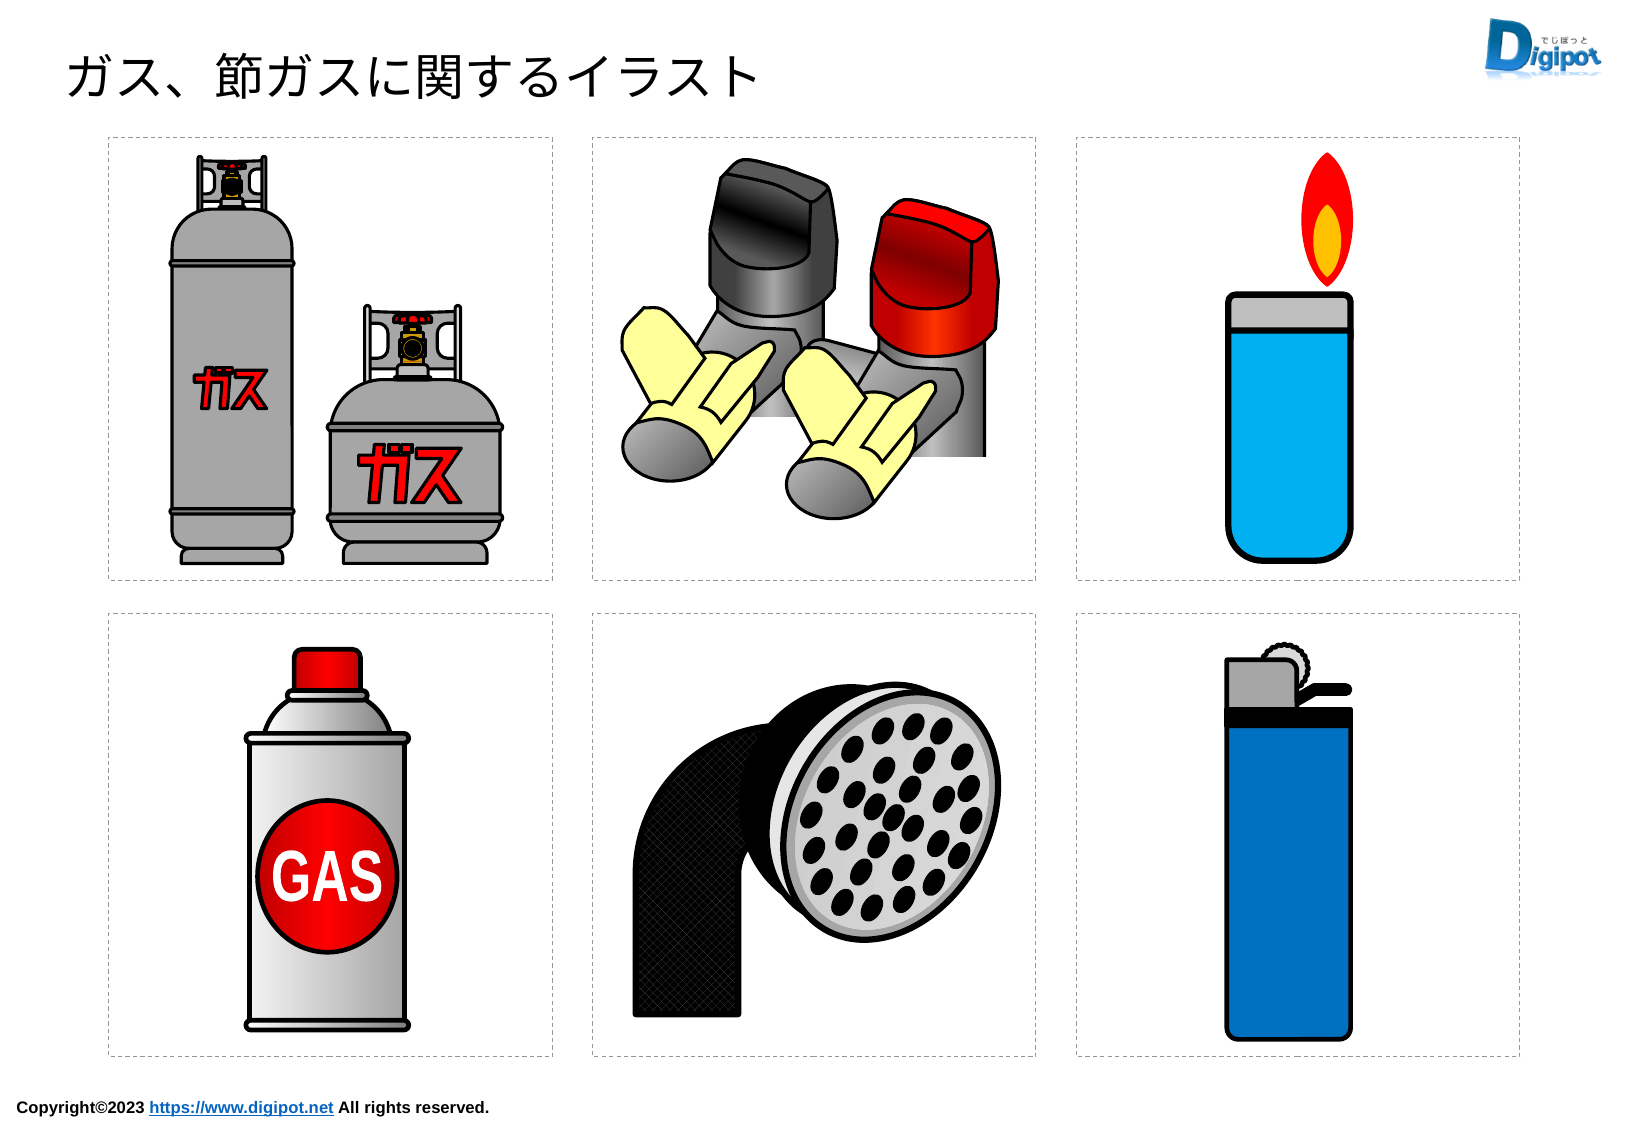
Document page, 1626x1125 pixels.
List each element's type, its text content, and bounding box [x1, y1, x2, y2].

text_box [327, 305, 503, 564]
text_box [245, 649, 409, 1031]
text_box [621, 159, 999, 519]
picture [1485, 18, 1602, 82]
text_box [169, 156, 295, 564]
text_box ガス、節ガスに関するイラスト [49, 38, 779, 113]
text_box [635, 682, 990, 1015]
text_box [1228, 152, 1354, 561]
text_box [1226, 643, 1351, 1040]
